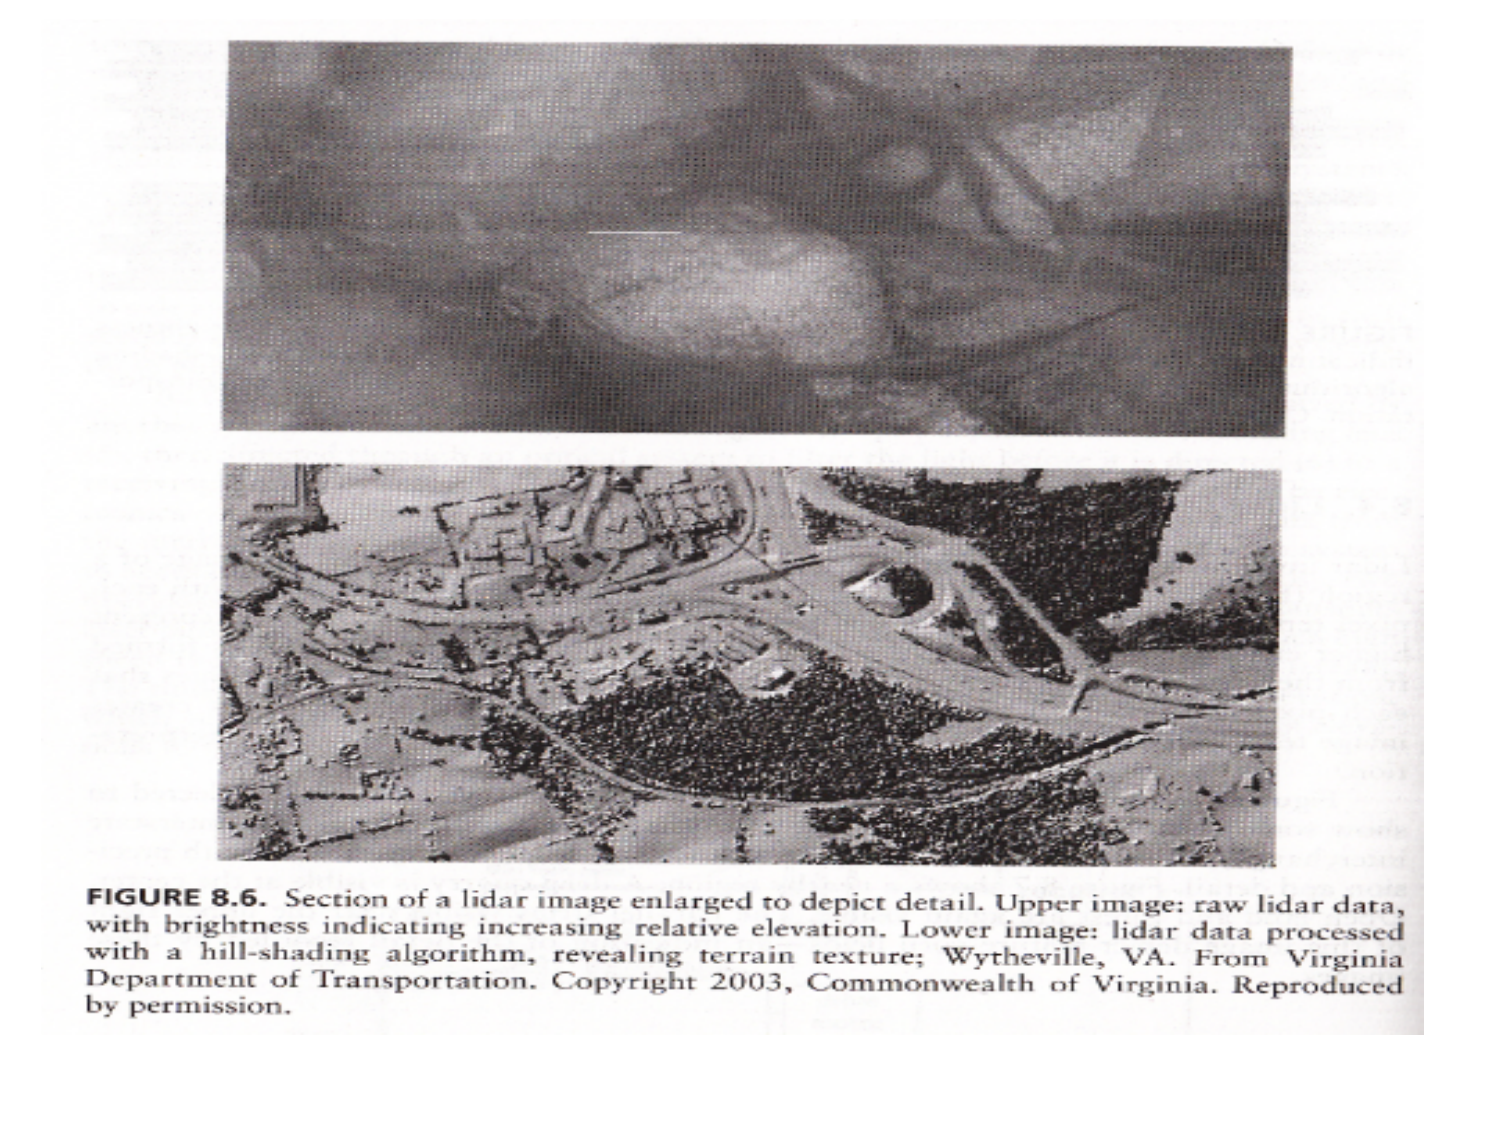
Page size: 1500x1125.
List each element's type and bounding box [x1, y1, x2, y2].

picture [41, 18, 1424, 1036]
